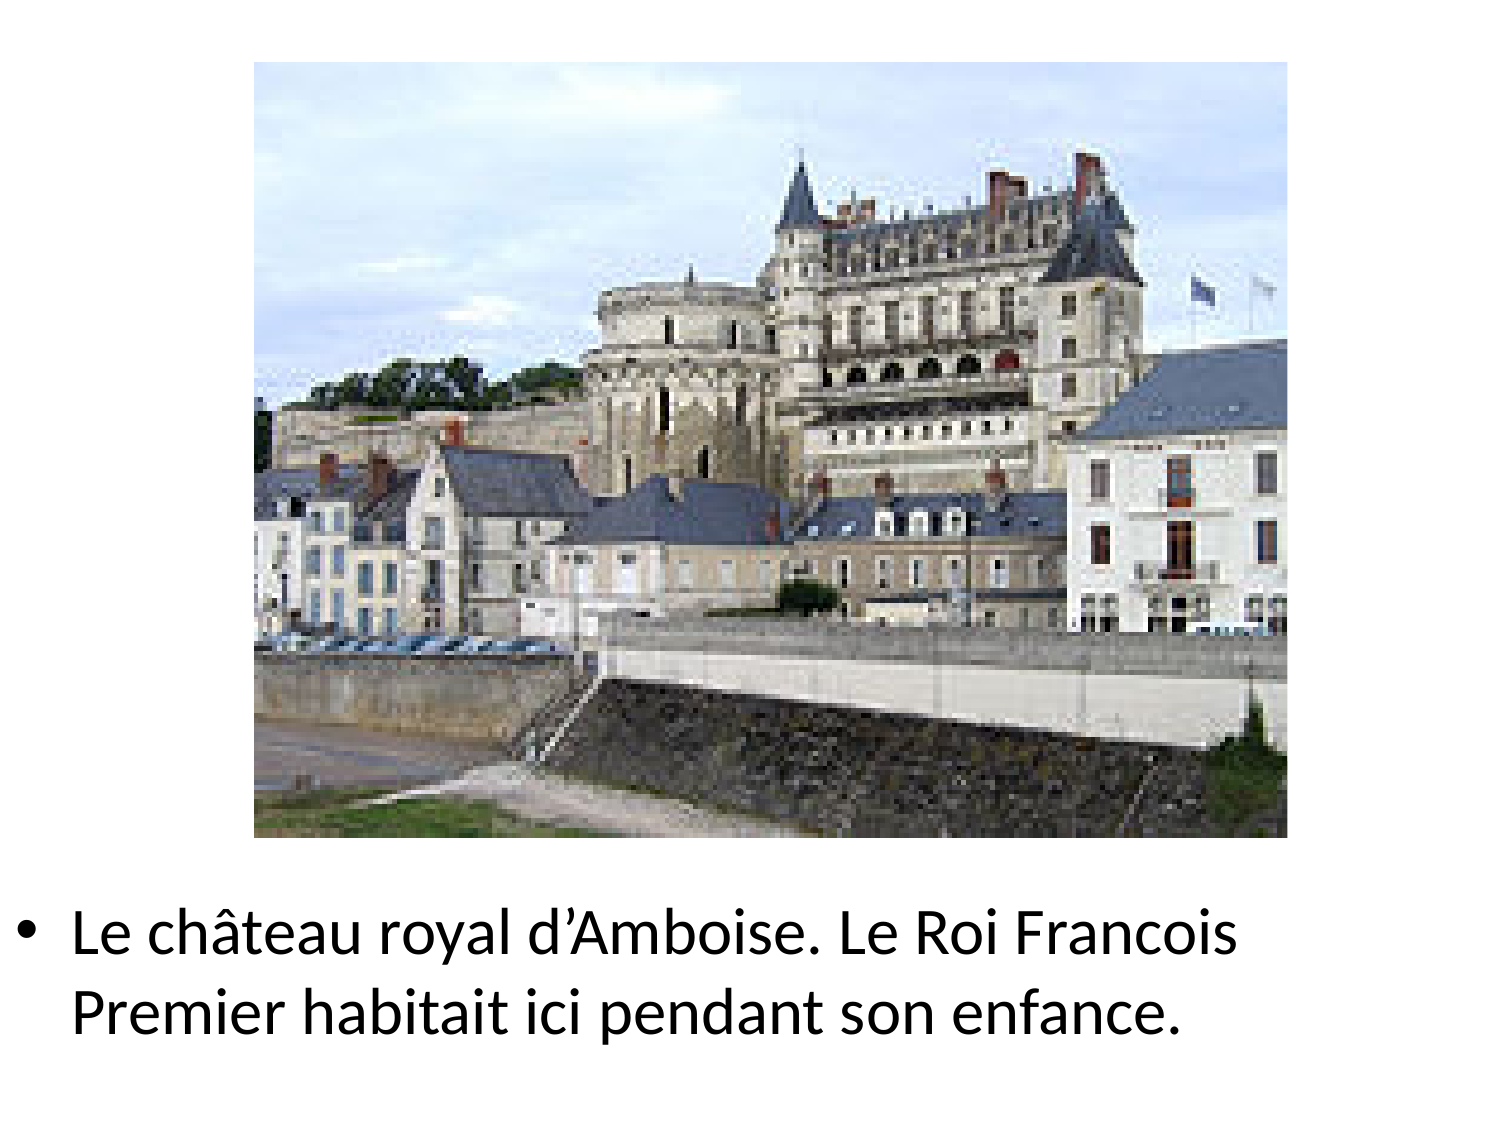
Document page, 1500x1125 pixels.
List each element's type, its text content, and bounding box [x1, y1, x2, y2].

list Le château royal d’Amboise. Le Roi Francois Premier habitait ici pendant son enfance. [0, 880, 1388, 1076]
picture [253, 62, 1288, 838]
